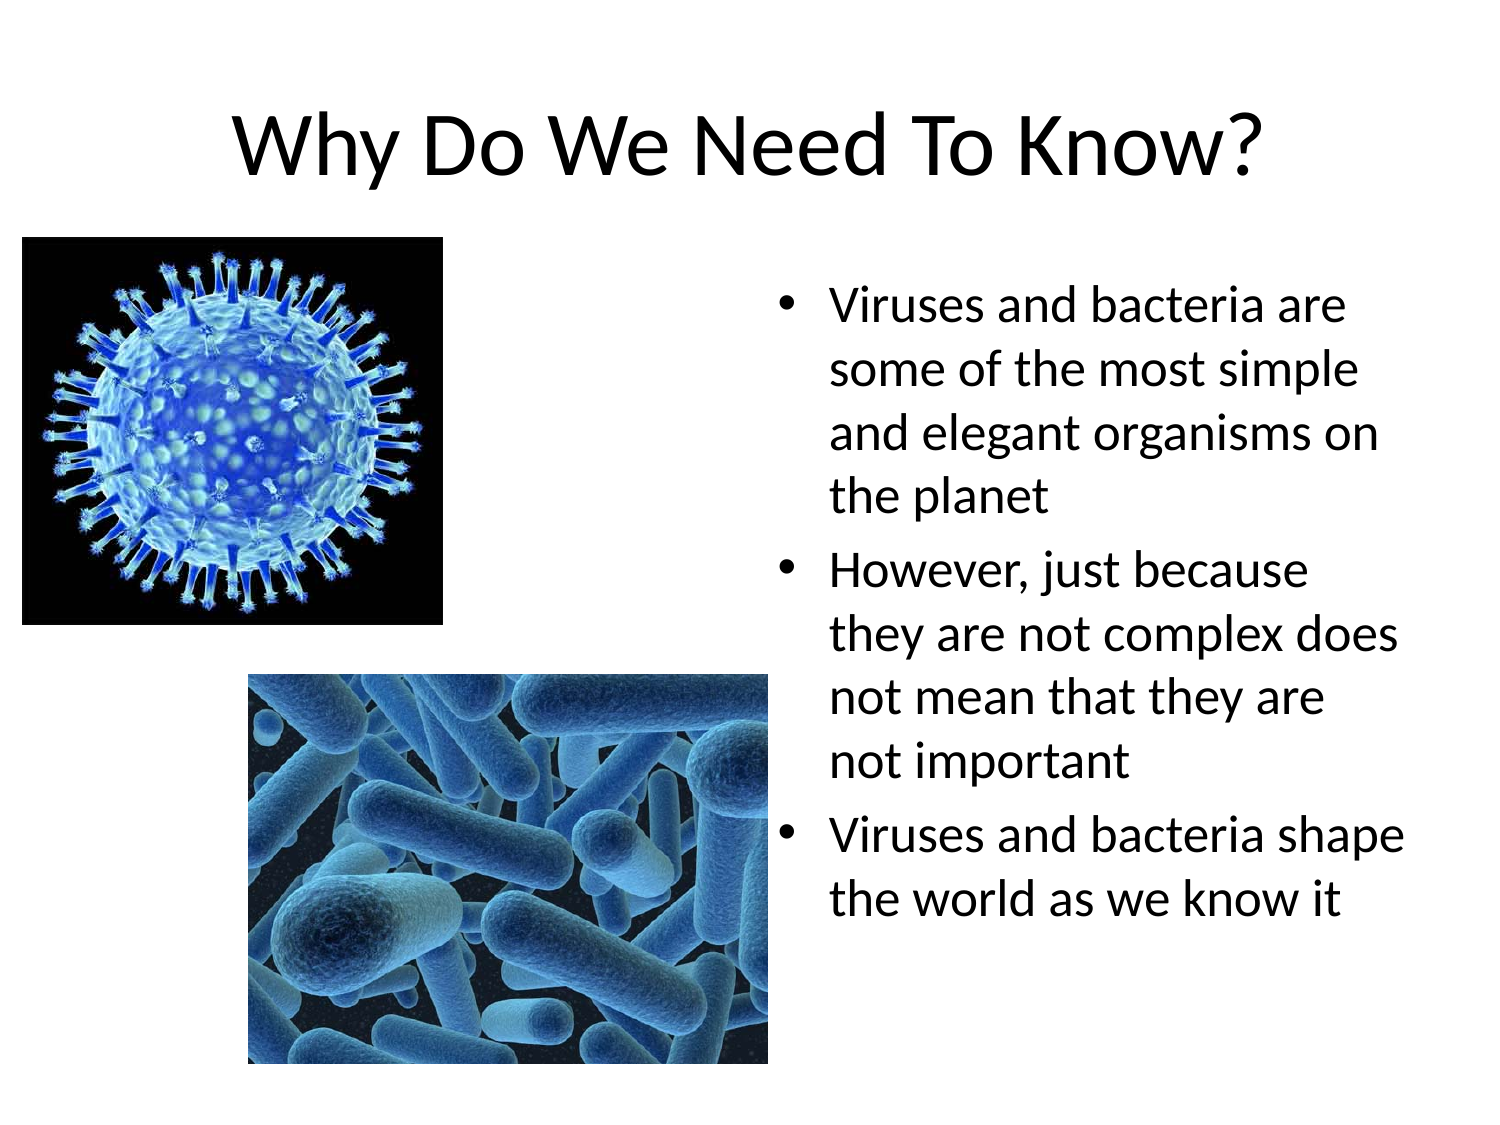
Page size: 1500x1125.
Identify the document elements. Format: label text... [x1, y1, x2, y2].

list Viruses and bacteria are some of the most simple and elegant organisms on the planet However, just because they are not complex does not mean that they are not important Viruses and bacteria shape the world as we know it [762, 262, 1425, 1005]
picture [248, 674, 768, 1065]
picture [22, 237, 443, 626]
title Why Do We Need To Know? [75, 45, 1425, 233]
